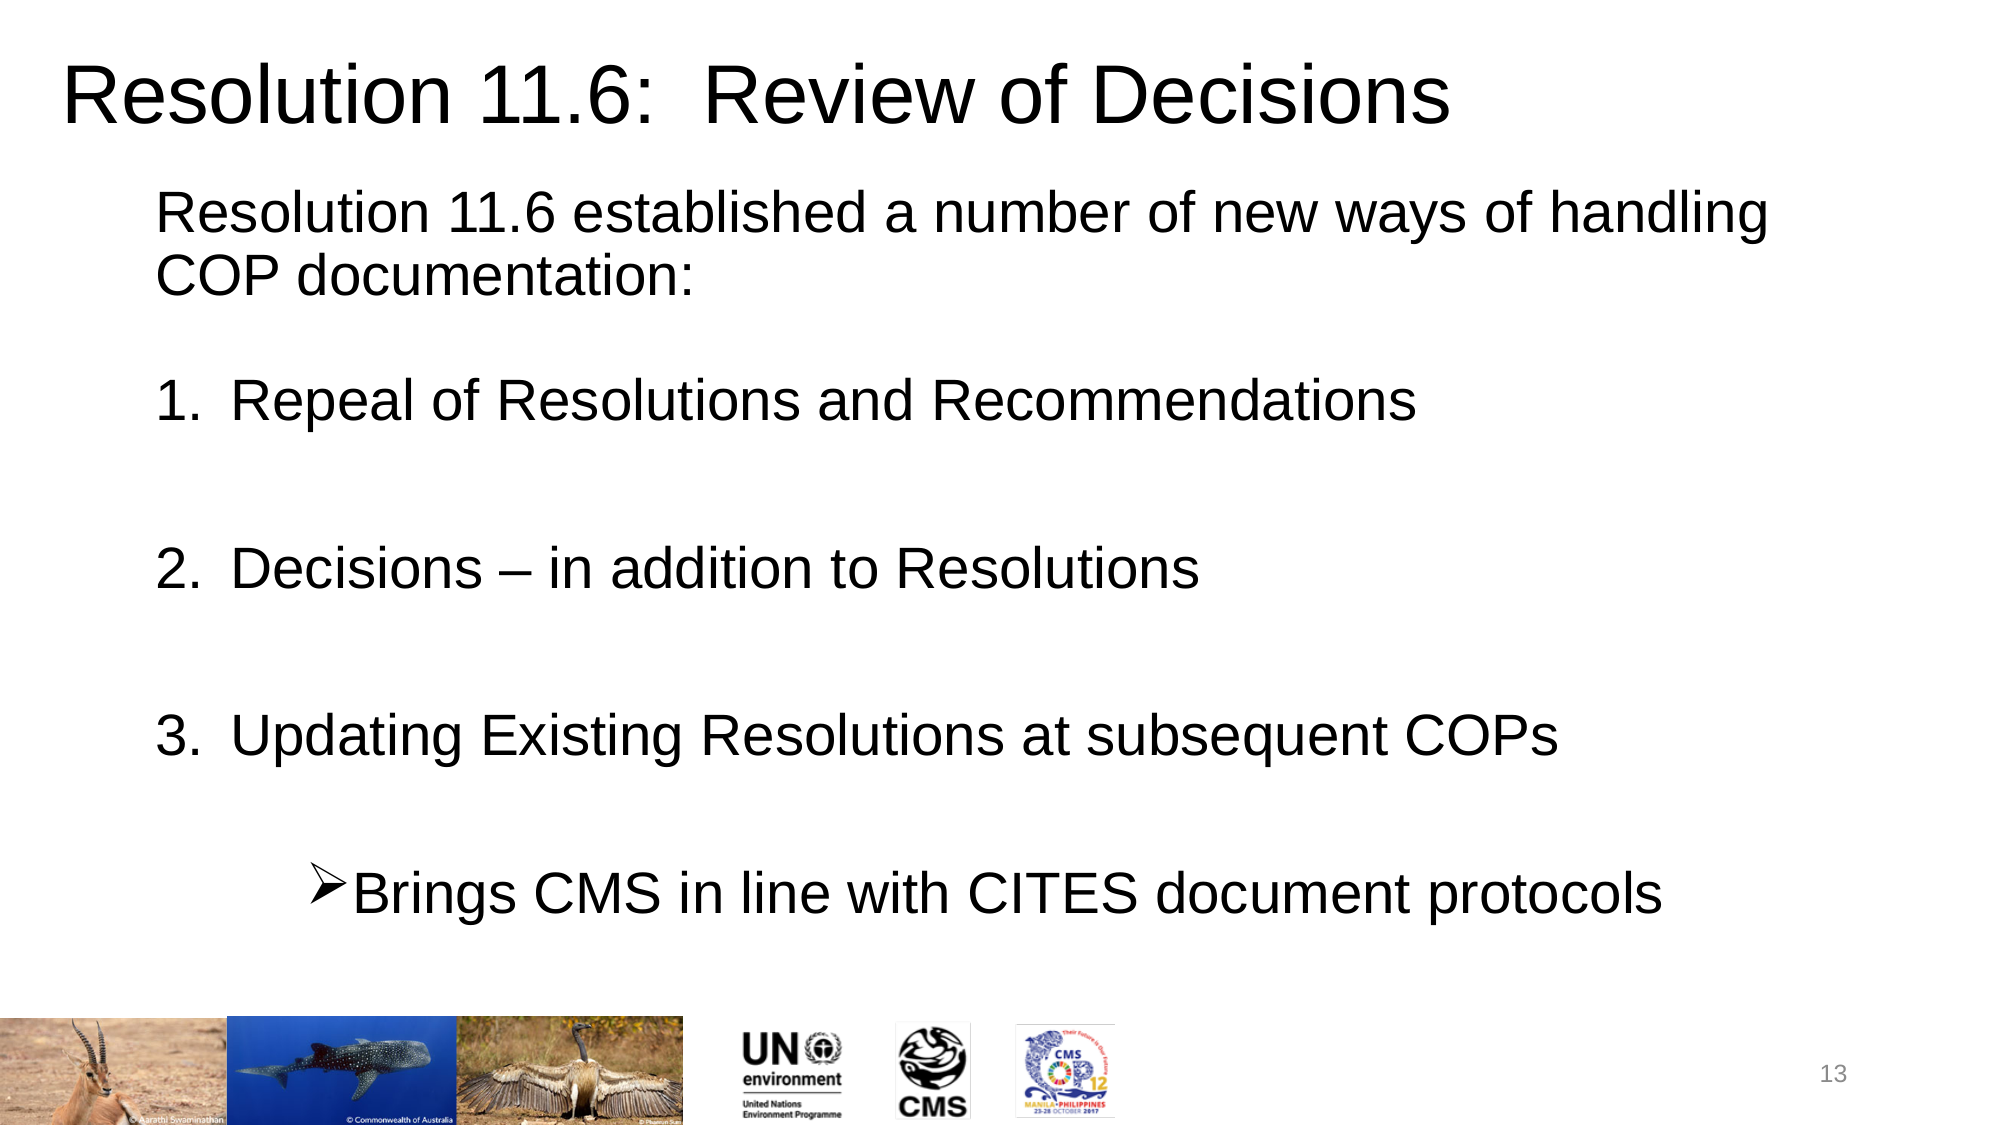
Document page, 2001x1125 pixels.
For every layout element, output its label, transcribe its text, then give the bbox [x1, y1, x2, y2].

picture [725, 1013, 1115, 1125]
picture [0, 1016, 683, 1125]
list Resolution 11.6 established a number of new ways of handling COP documentation: Repeal of Resolutions and Recommendations Decisions – in addition to Resolutions Updating Existing Resolutions at subsequent COPs Brings CMS in line with CITES document protocols [140, 175, 1899, 907]
slide_number 13 [1412, 1042, 1863, 1103]
title Resolution 11.6: Review of Decisions [45, 40, 1855, 154]
